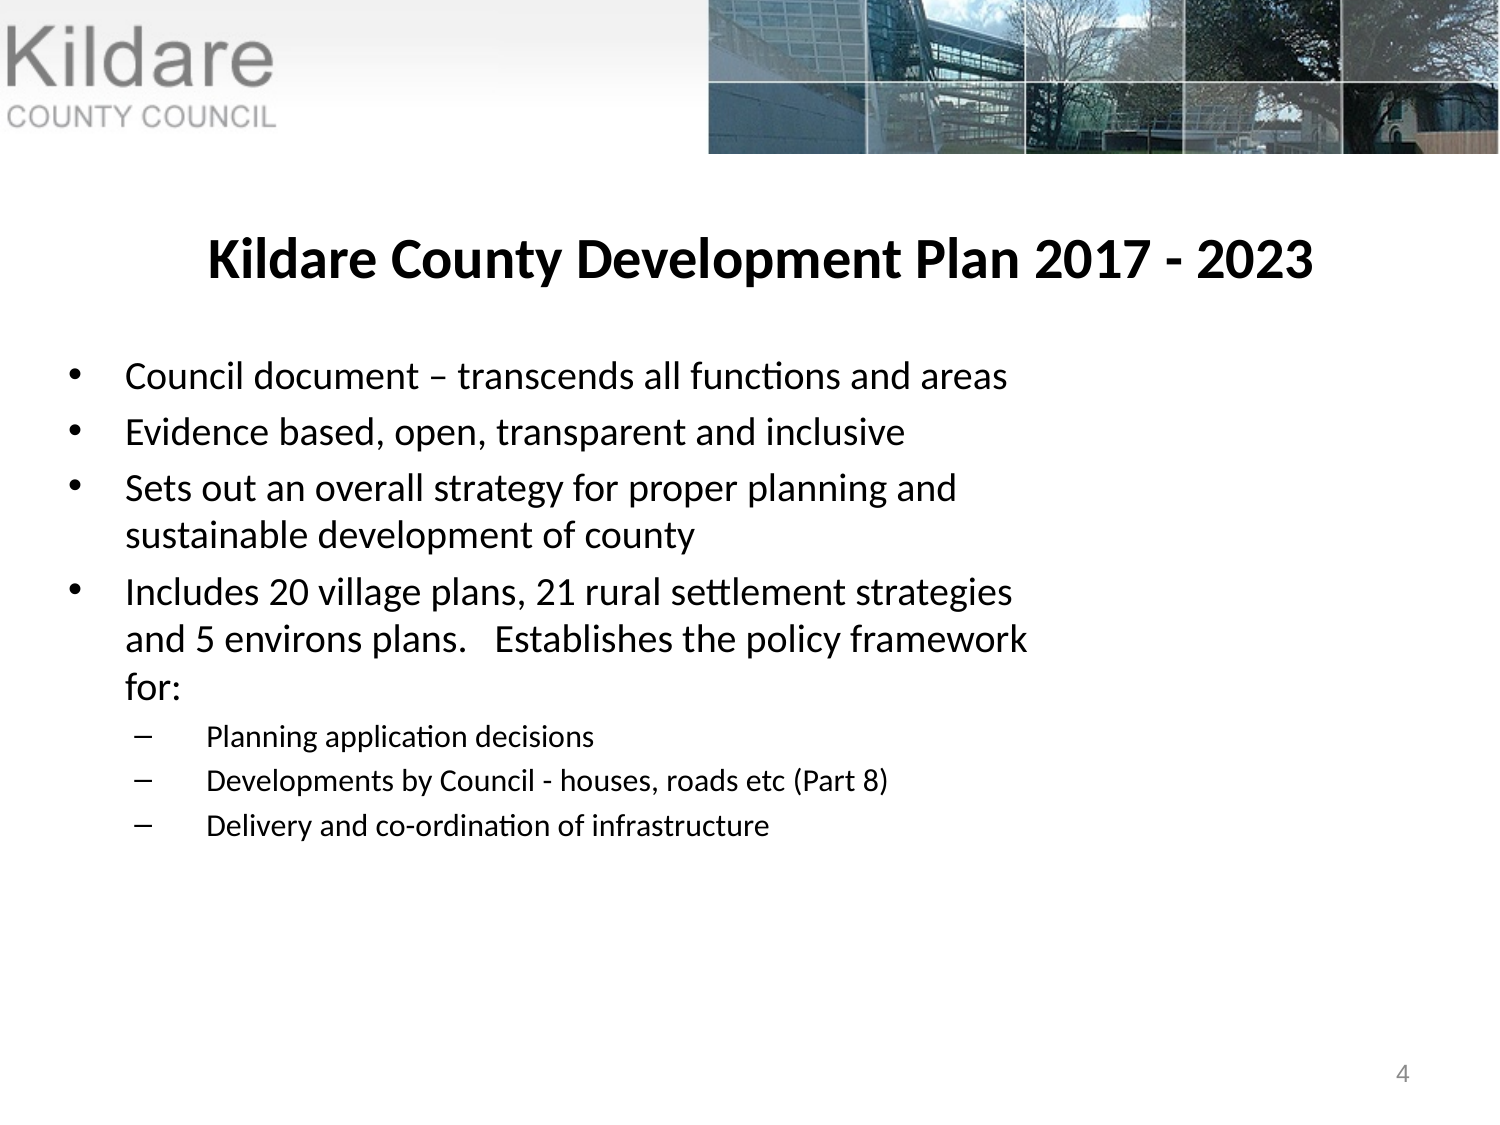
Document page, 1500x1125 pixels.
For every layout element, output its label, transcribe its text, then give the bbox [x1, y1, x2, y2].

slide_number 4 [1074, 1042, 1425, 1103]
picture [0, 0, 1500, 154]
list Council document – transcends all functions and areas Evidence based, open, transparent and inclusive Sets out an overall strategy for proper planning and sustainable development of county Includes 20 village plans, 21 rural settlement strategies and 5 environs plans. Establishes the policy framework for: Planning application decisions Developments by Council - houses, roads etc (Part 8) Delivery and co-ordination of infrastructure [53, 312, 1046, 1057]
title Kildare County Development Plan 2017 - 2023 [123, 172, 1399, 338]
